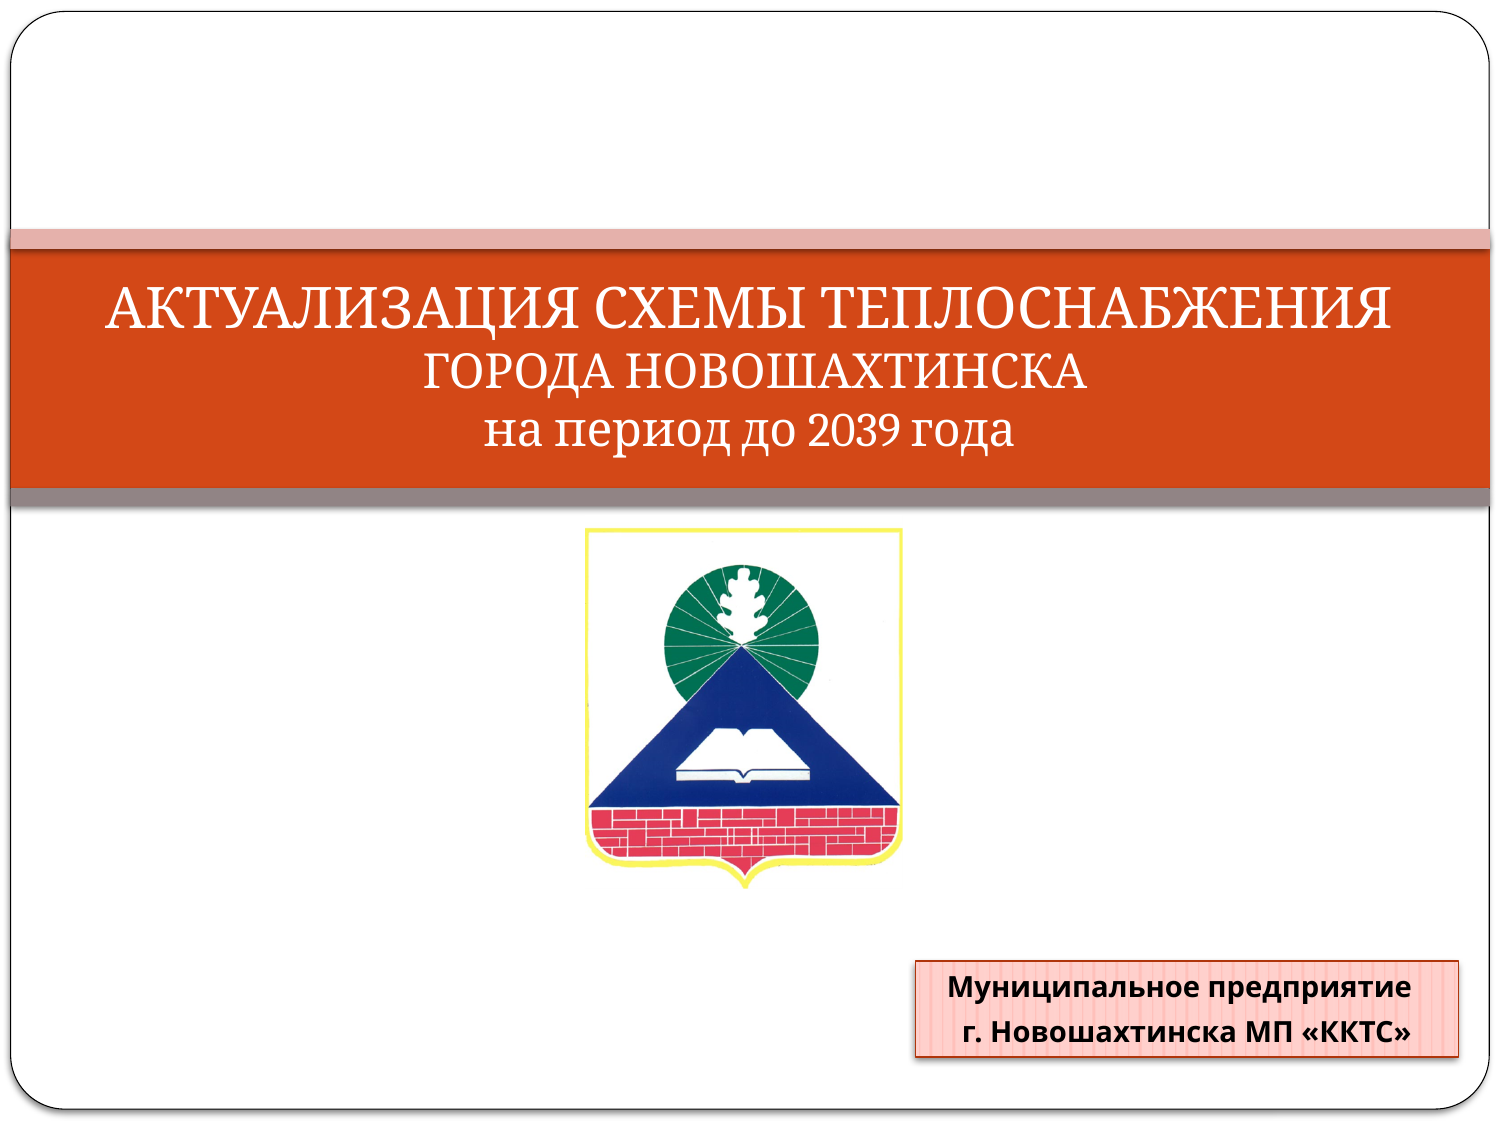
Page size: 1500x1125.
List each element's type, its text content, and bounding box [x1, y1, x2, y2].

picture [585, 515, 903, 890]
title АКТУАЛИЗАЦИЯ СХЕМЫ ТЕПЛОСНАБЖЕНИЯ ГОРОДА НОВОШАХТИНСКА на период до 2039 года [75, 247, 1425, 489]
subtitle Муниципальное предприятие г. Новошахтинска МП «ККТС» [915, 960, 1459, 1058]
